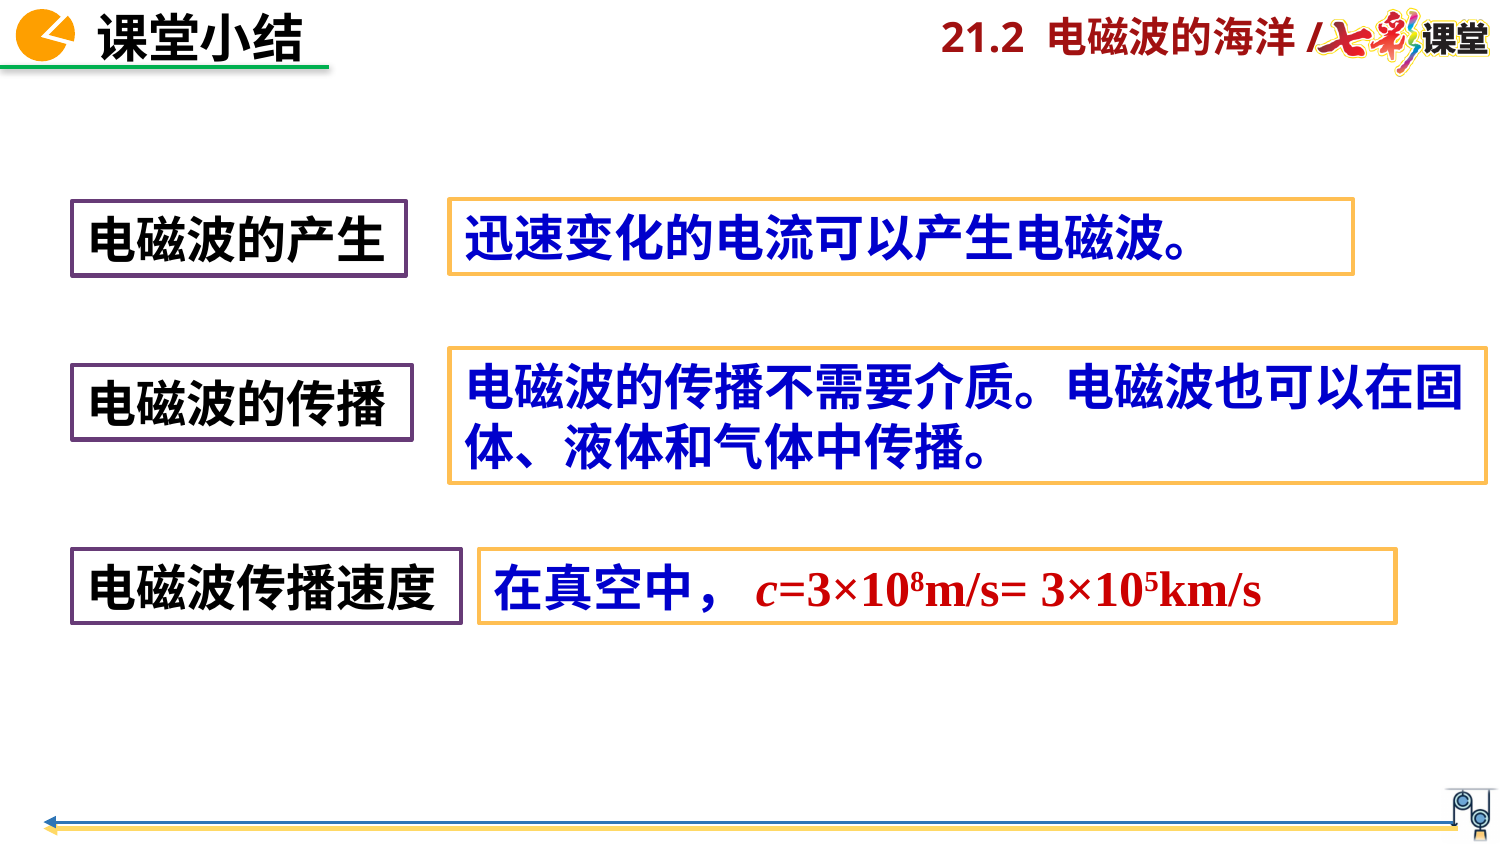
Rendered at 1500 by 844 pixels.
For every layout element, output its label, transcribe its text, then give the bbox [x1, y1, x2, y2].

picture [1449, 793, 1493, 836]
text_box 电磁波的传播 [70, 363, 414, 442]
text_box 迅速变化的电流可以产生电磁波。 [447, 197, 1355, 276]
text_box 电磁波的产生 [70, 199, 408, 278]
text_box 电磁波的传播不需要介质。电磁波也可以在固体、液体和气体中传播。 [447, 346, 1488, 485]
picture [1313, 7, 1492, 77]
text_box 电磁波传播速度 [70, 547, 463, 625]
text_box 在真空中，c=3×108m/s= 3×105km/s [477, 547, 1398, 625]
